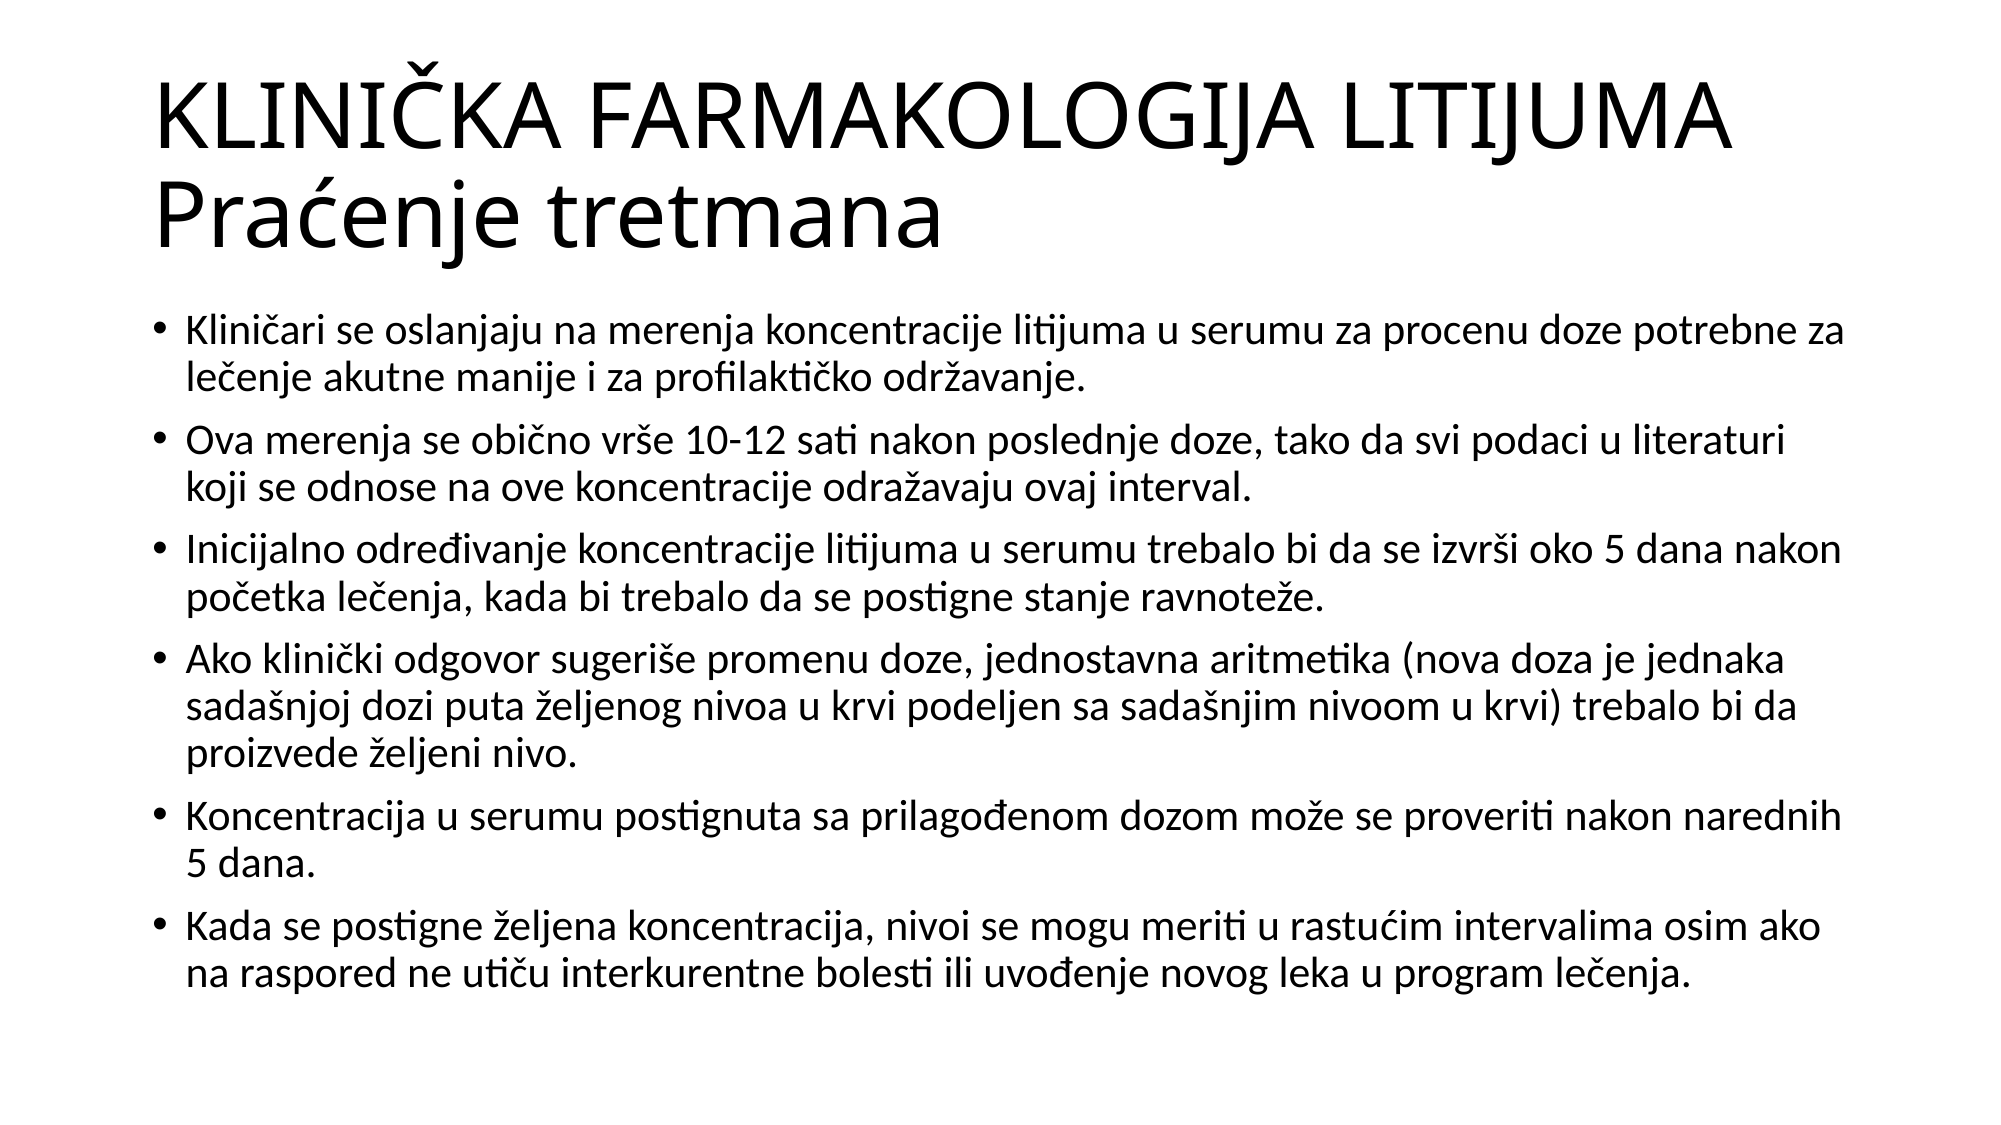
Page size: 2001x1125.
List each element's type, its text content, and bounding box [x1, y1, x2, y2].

title KLINIČKA FARMAKOLOGIJA LITIJUMA Praćenje tretmana [137, 59, 1863, 278]
list Kliničari se oslanjaju na merenja koncentracije litijuma u ​​serumu za procenu doze potrebne za lečenje akutne manije i za profilaktičko održavanje. Ova merenja se obično vrše 10-12 sati nakon poslednje doze, tako da svi podaci u literaturi koji se odnose na ove koncentracije odražavaju ovaj interval. Inicijalno određivanje koncentracije litijuma u ​​serumu trebalo bi da se izvrši oko 5 dana nakon početka lečenja, kada bi trebalo da se postigne stanje ravnoteže. Ako klinički odgovor sugeriše promenu doze, jednostavna aritmetika (nova doza je jednaka sadašnjoj dozi puta željenog nivoa u krvi podeljen sa sadašnjim nivoom u krvi) trebalo bi da proizvede željeni nivo. Koncentracija u serumu postignuta sa prilagođenom dozom može se proveriti nakon narednih 5 dana. Kada se postigne željena koncentracija, nivoi se mogu meriti u rastućim intervalima osim ako na raspored ne utiču interkurentne bolesti ili uvođenje novog leka u program lečenja. [137, 299, 1863, 1014]
